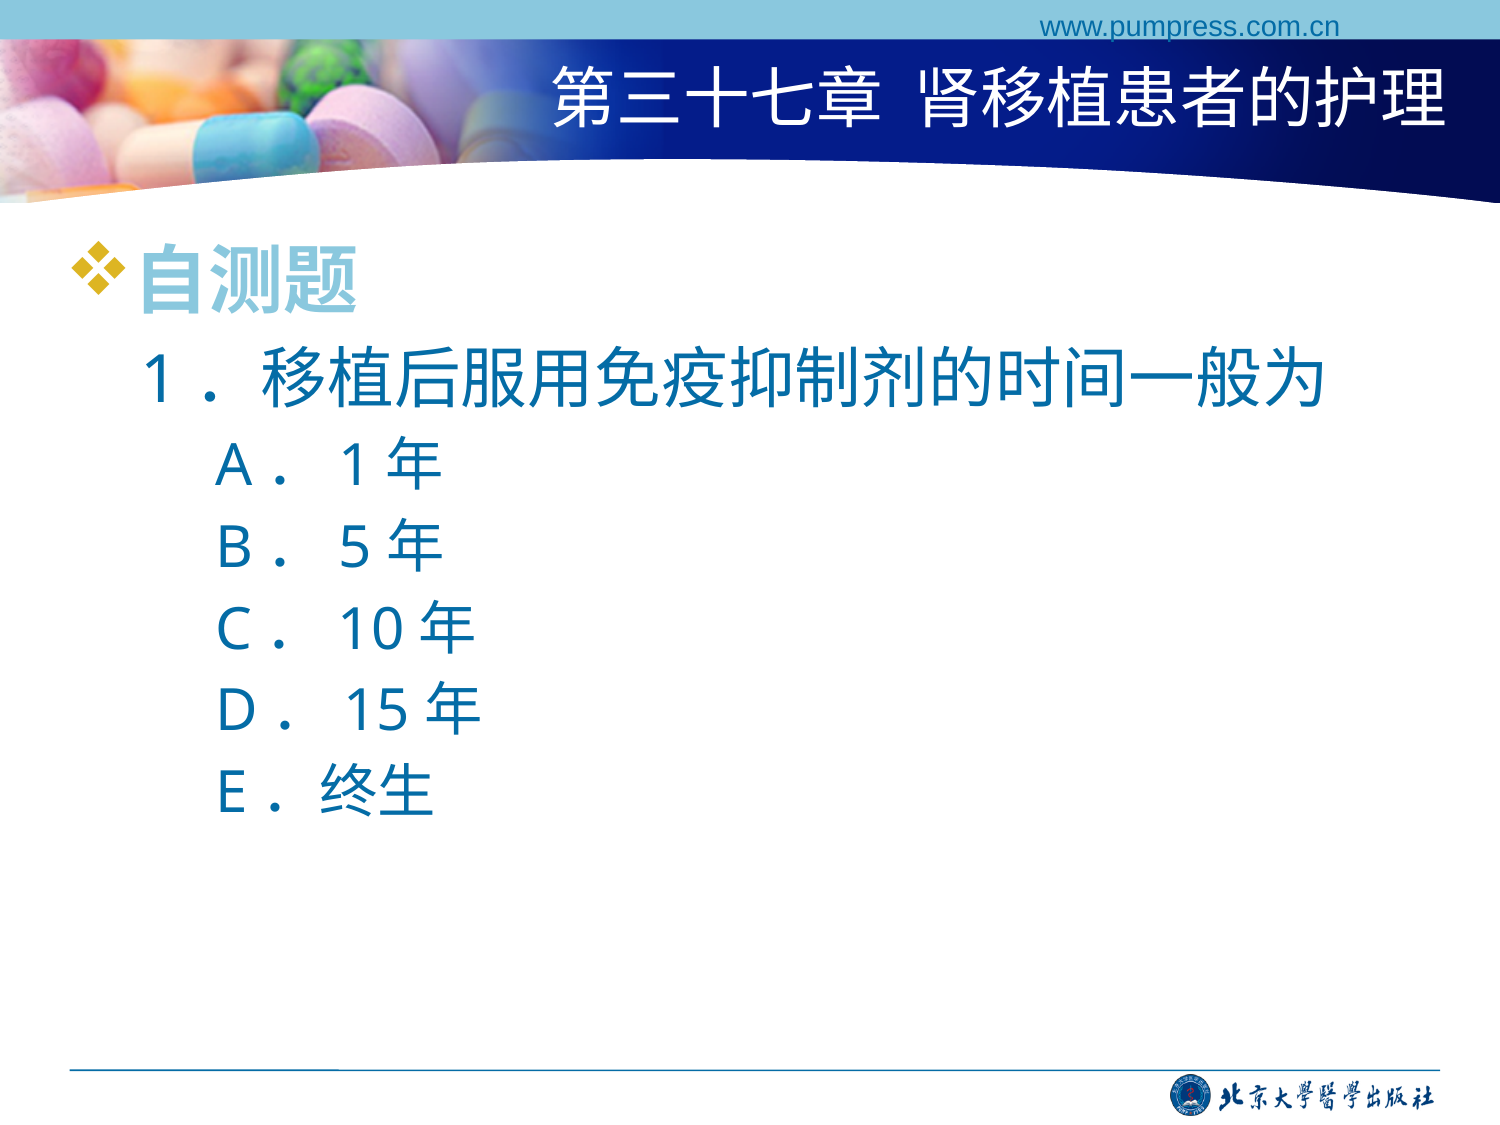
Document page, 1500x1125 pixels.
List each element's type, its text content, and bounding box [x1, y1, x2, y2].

title 第三十七章 肾移植患者的护理 [137, 49, 1463, 143]
picture [0, 40, 1500, 203]
slide_number www.pumpress.com.cn [1025, 0, 1463, 38]
list 自测题 1．移植后服用免疫抑制剂的时间一般为 A．1年 B．5年 C．10年 D．15年 E．终生 [49, 224, 1463, 1026]
picture [1170, 1074, 1436, 1118]
